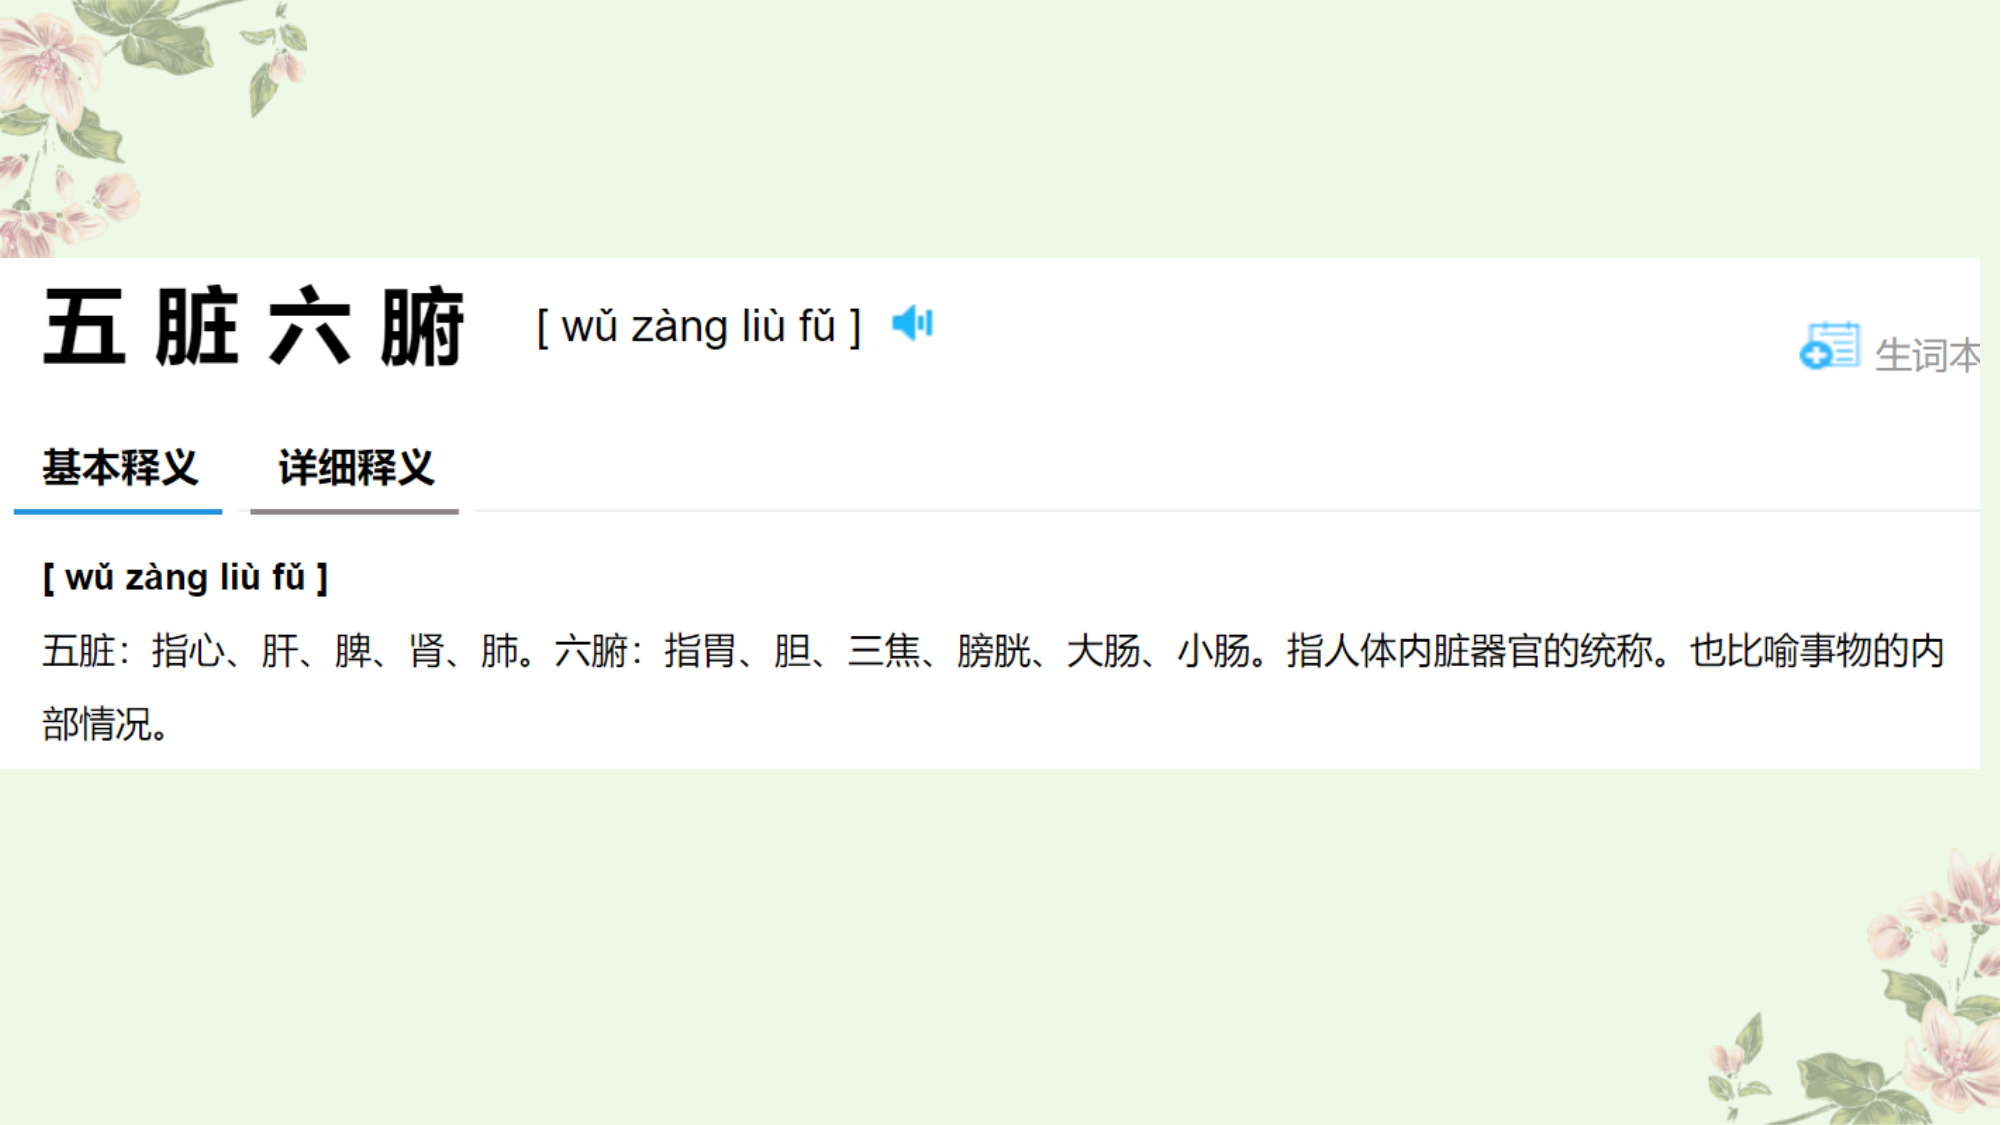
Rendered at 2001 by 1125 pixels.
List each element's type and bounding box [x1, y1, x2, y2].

picture [1708, 847, 2000, 1125]
list [0, 258, 1980, 769]
picture [0, 0, 307, 258]
